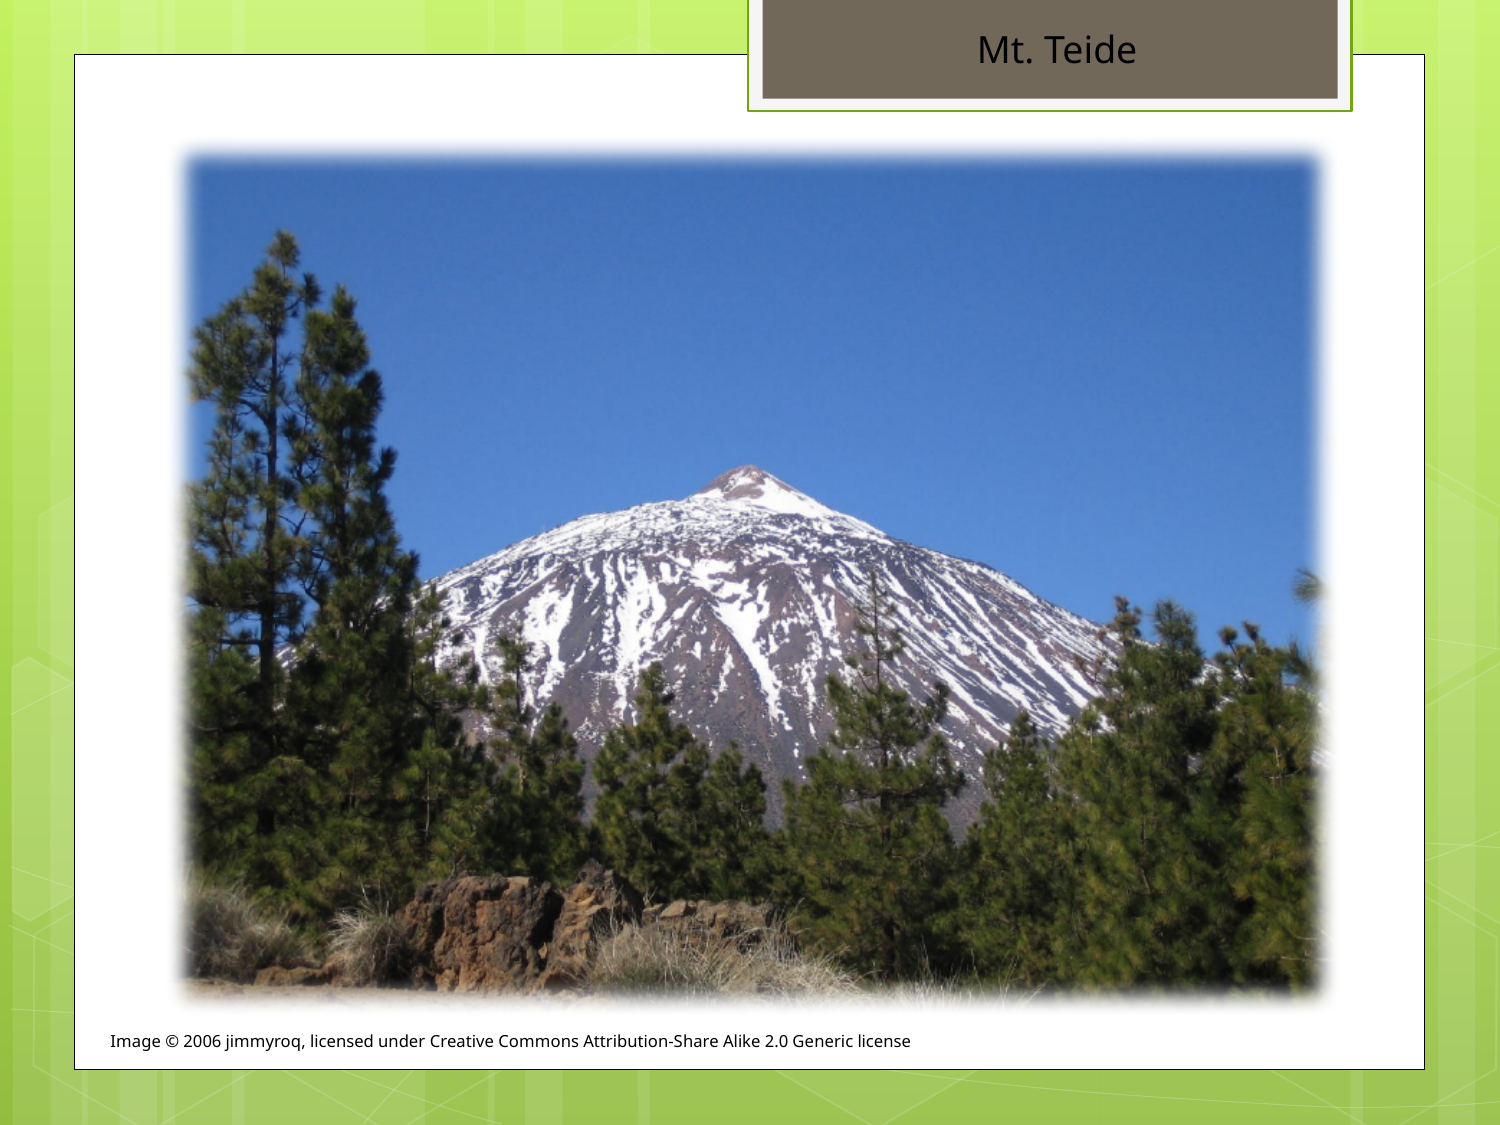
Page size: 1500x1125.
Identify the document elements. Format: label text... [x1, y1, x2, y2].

text_box Mt. Teide [773, 19, 1341, 79]
text_box Image © 2006 jimmyroq, licensed under Creative Commons Attribution-Share Alike 2.0 Generic license [95, 1023, 1412, 1058]
picture [166, 135, 1341, 1017]
